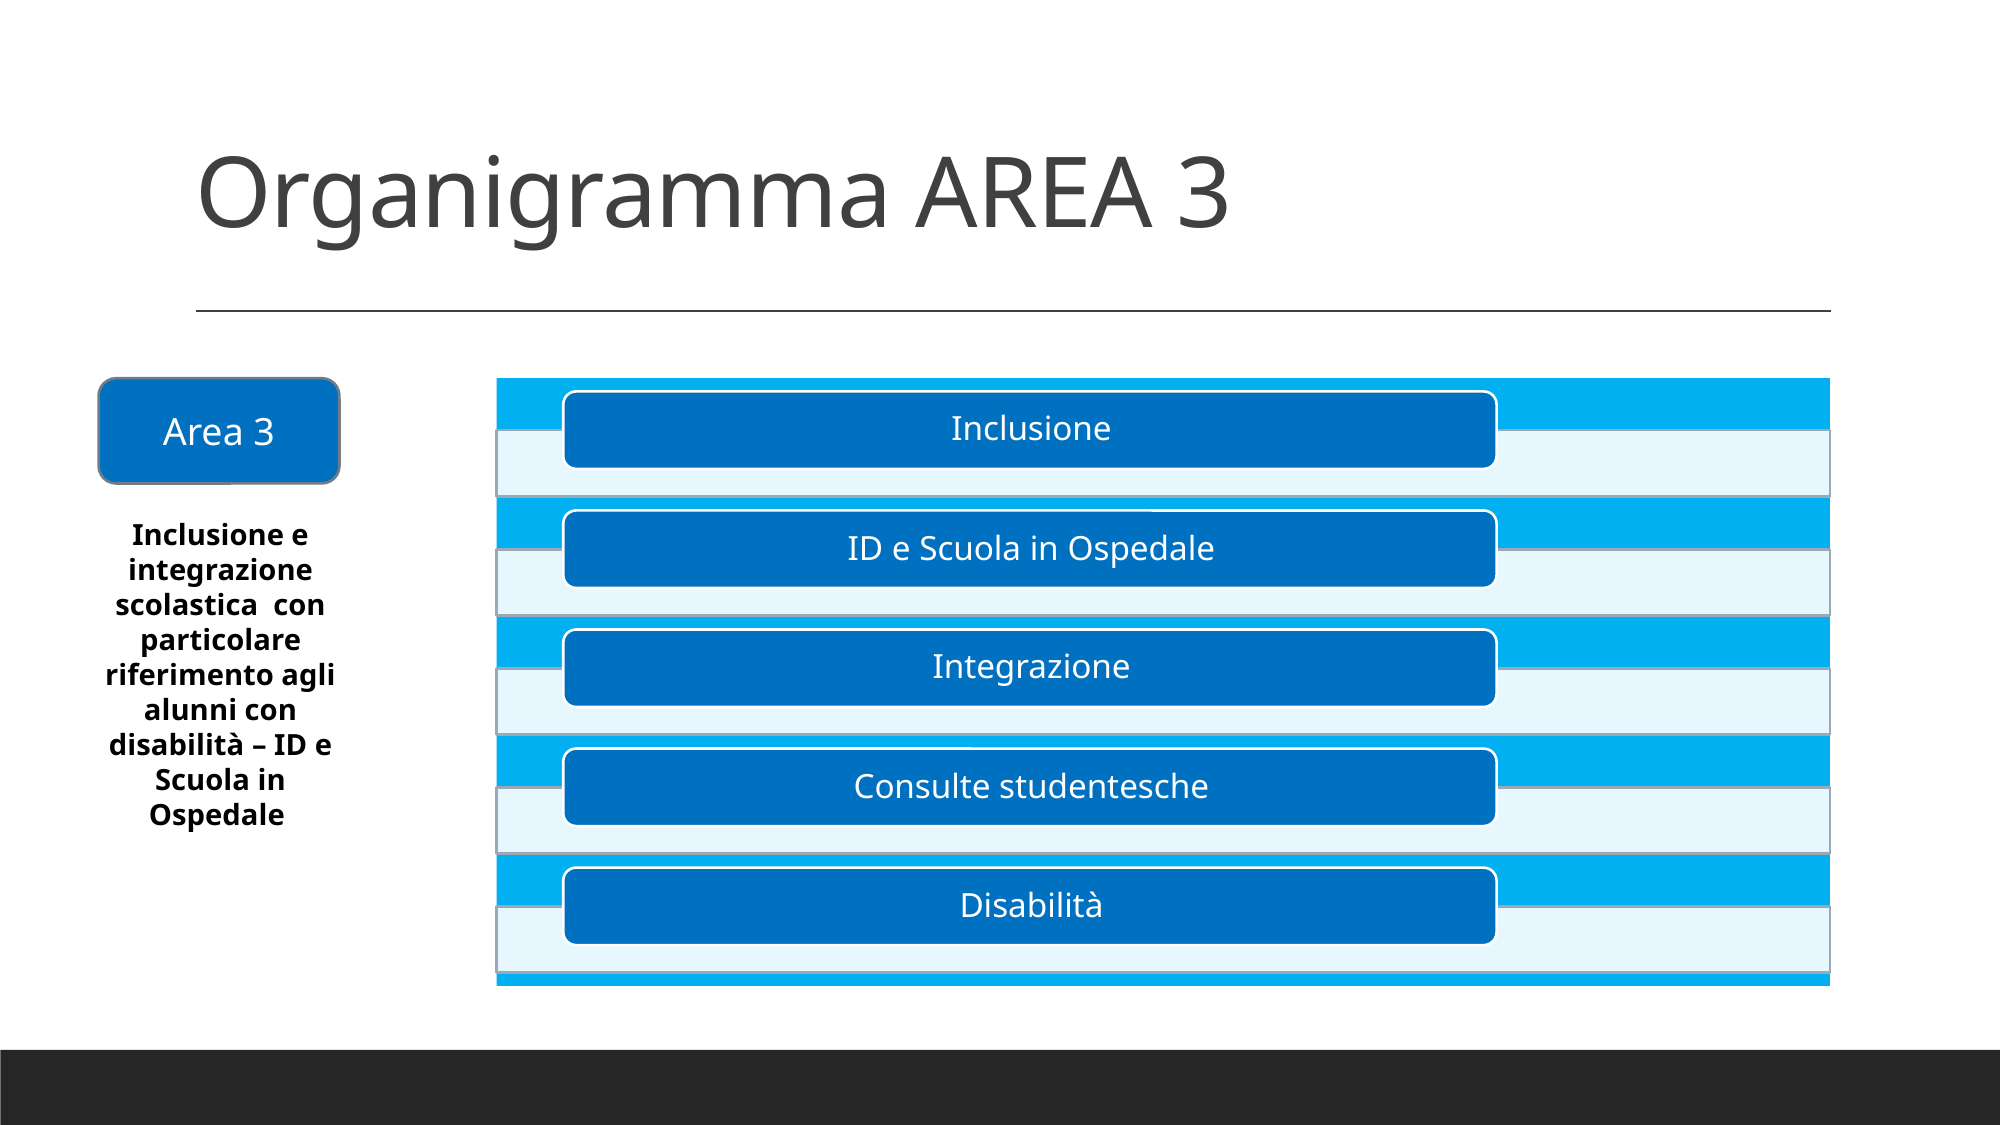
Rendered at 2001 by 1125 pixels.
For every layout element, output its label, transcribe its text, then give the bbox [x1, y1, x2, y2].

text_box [496, 377, 1831, 987]
text_box Inclusione e integrazione scolastica con particolare riferimento agli alunni con disabilità – ID e Scuola in Ospedale [87, 509, 354, 839]
title Organigramma AREA 3 [180, 47, 1830, 257]
text_box Area 3 [97, 376, 341, 485]
